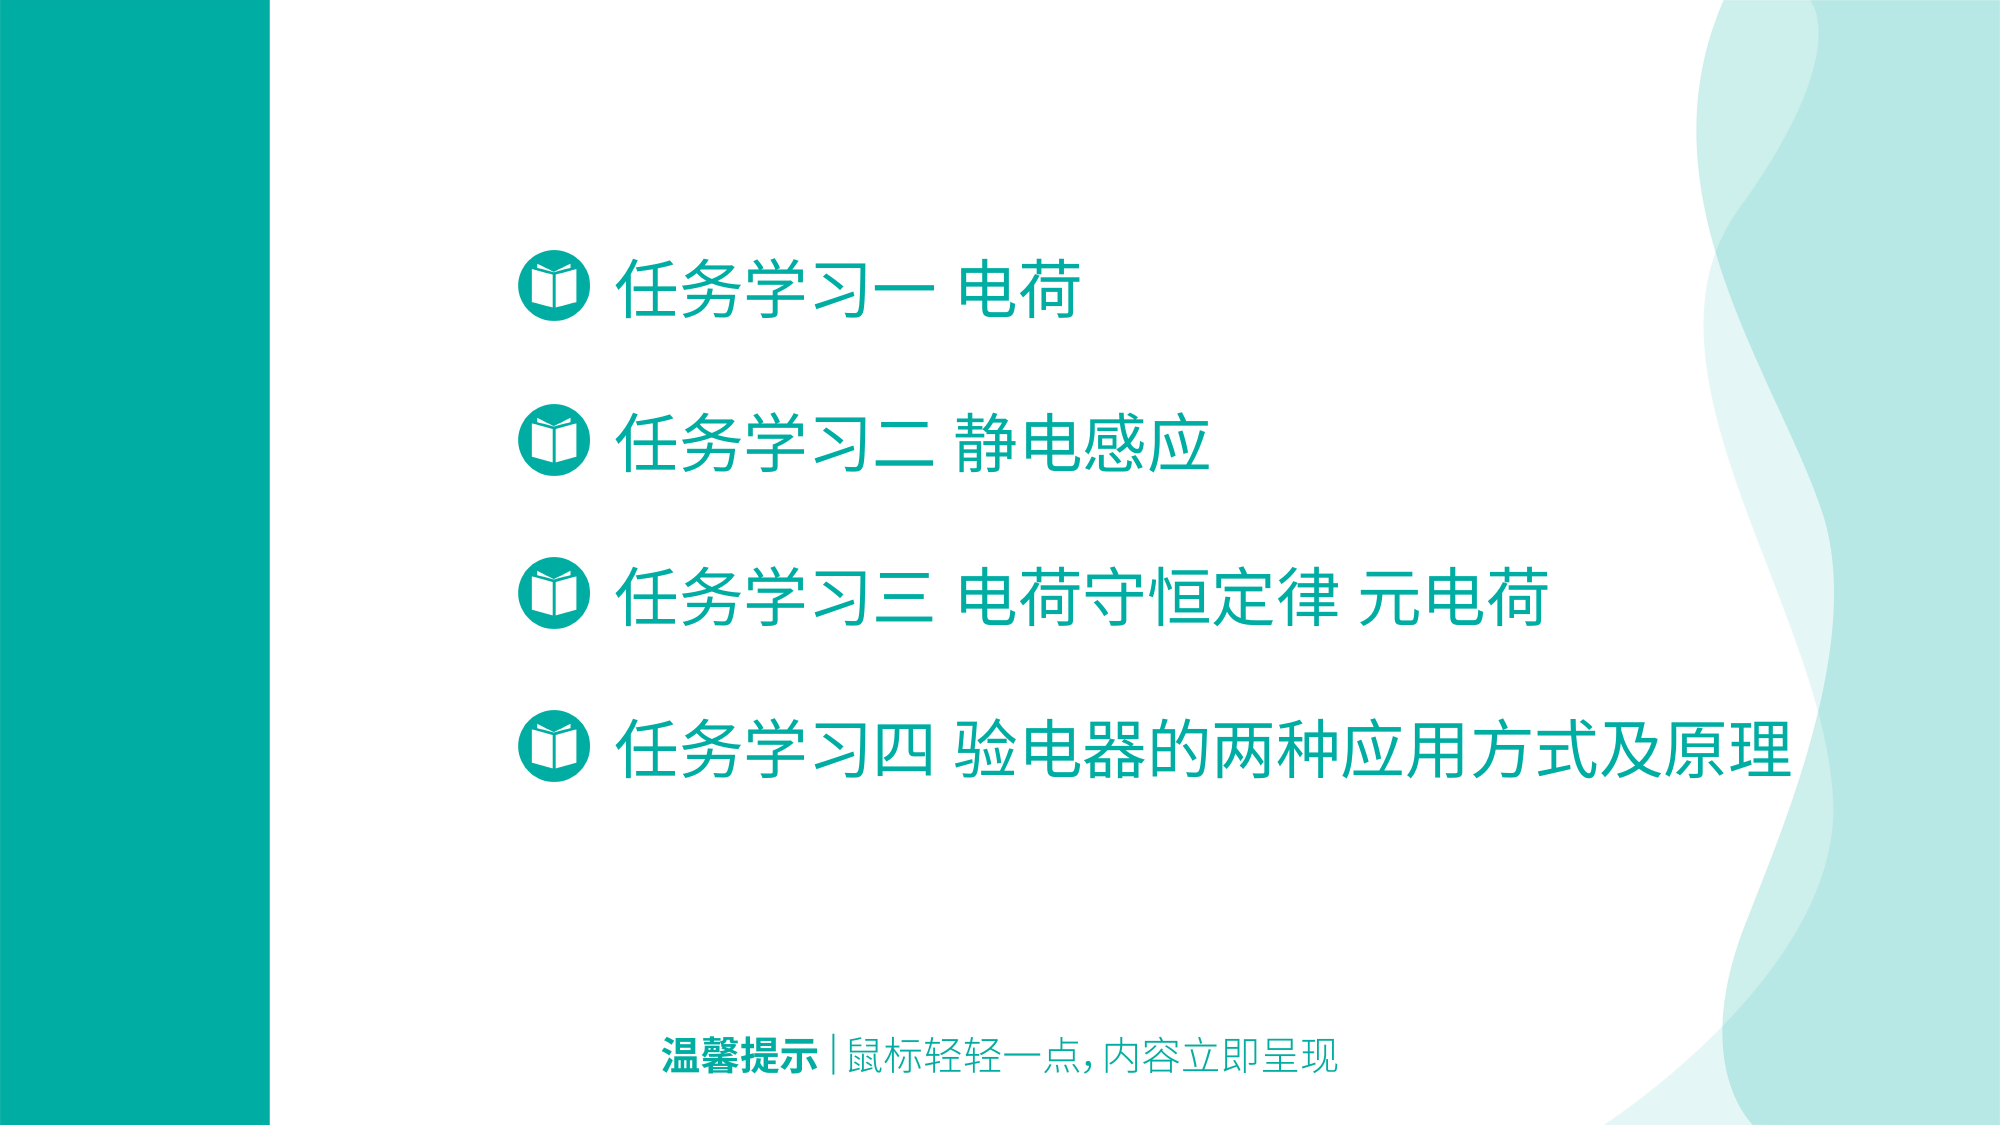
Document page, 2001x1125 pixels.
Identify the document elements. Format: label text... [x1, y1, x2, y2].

picture [0, 0, 2000, 1125]
text_box 任务学习二 静电感应 [602, 398, 1932, 482]
text_box 任务学习四 验电器的两种应用方式及原理 [602, 705, 1932, 788]
text_box 任务学习一 电荷 [602, 244, 1932, 327]
text_box 任务学习三 电荷守恒定律 元电荷 [602, 551, 1932, 635]
